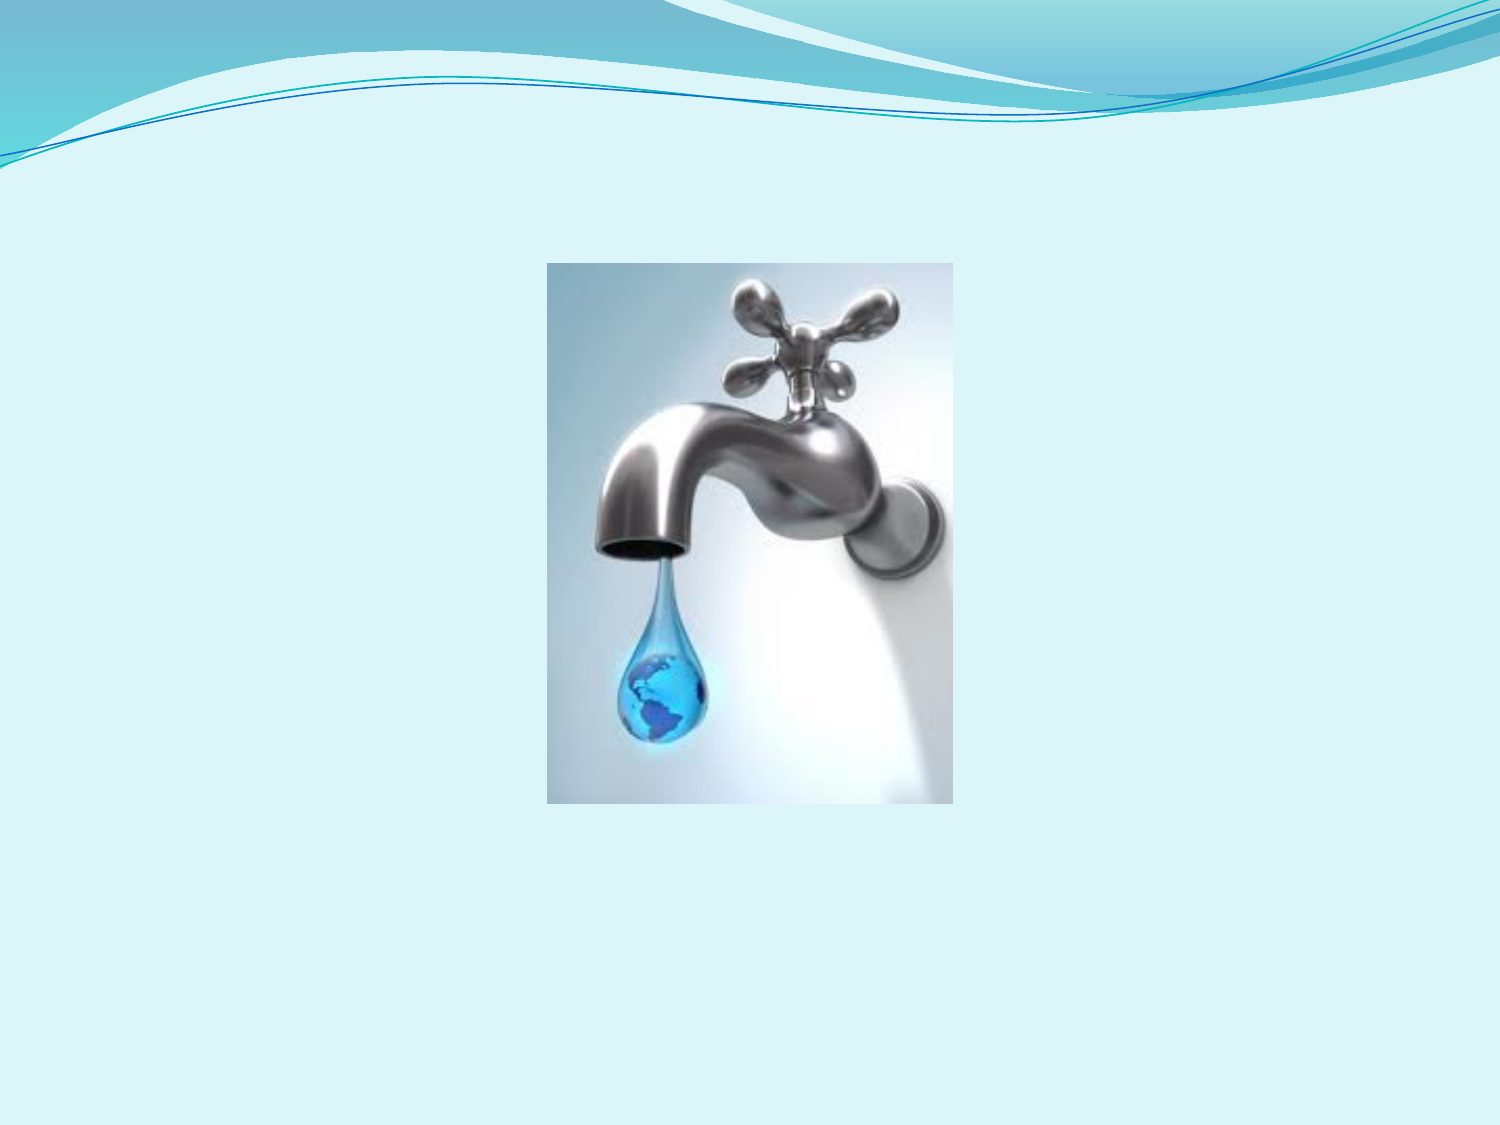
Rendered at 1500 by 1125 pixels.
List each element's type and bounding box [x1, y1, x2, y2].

picture [547, 263, 953, 804]
